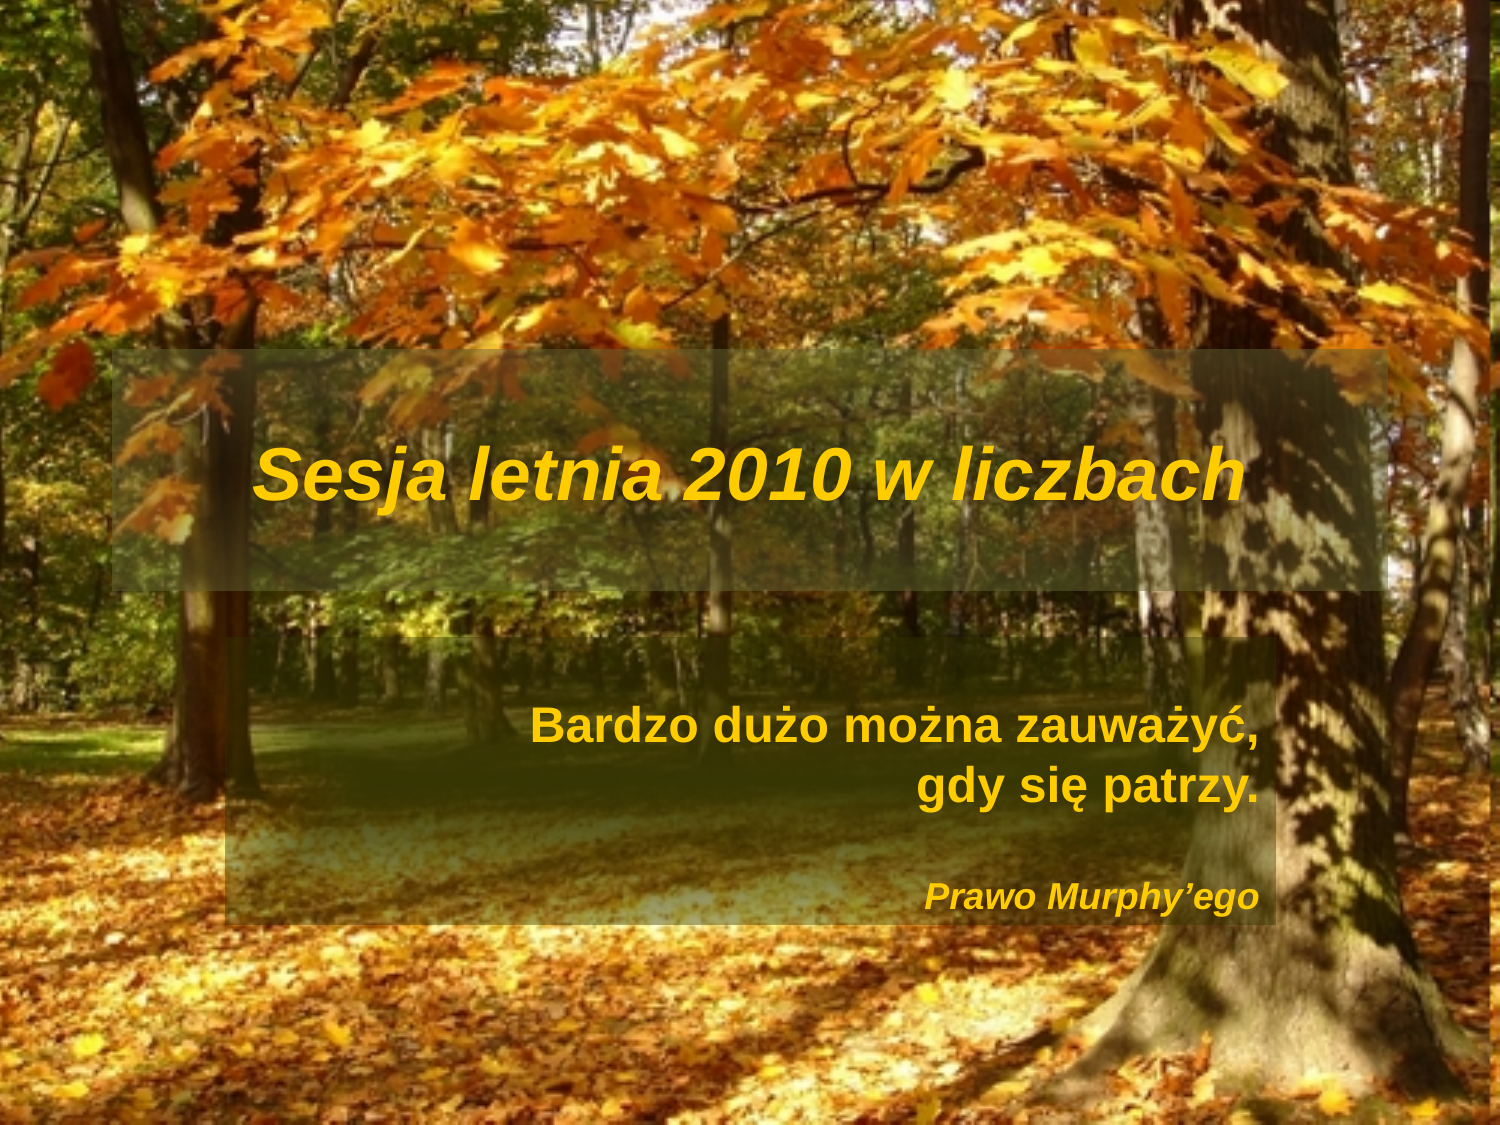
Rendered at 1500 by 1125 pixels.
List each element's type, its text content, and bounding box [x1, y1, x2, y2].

picture [0, 0, 1500, 1125]
title Sesja letnia 2010 w liczbach [112, 349, 1388, 591]
subtitle Bardzo dużo można zauważyć, gdy się patrzy. Prawo Murphy’ego [224, 637, 1276, 926]
